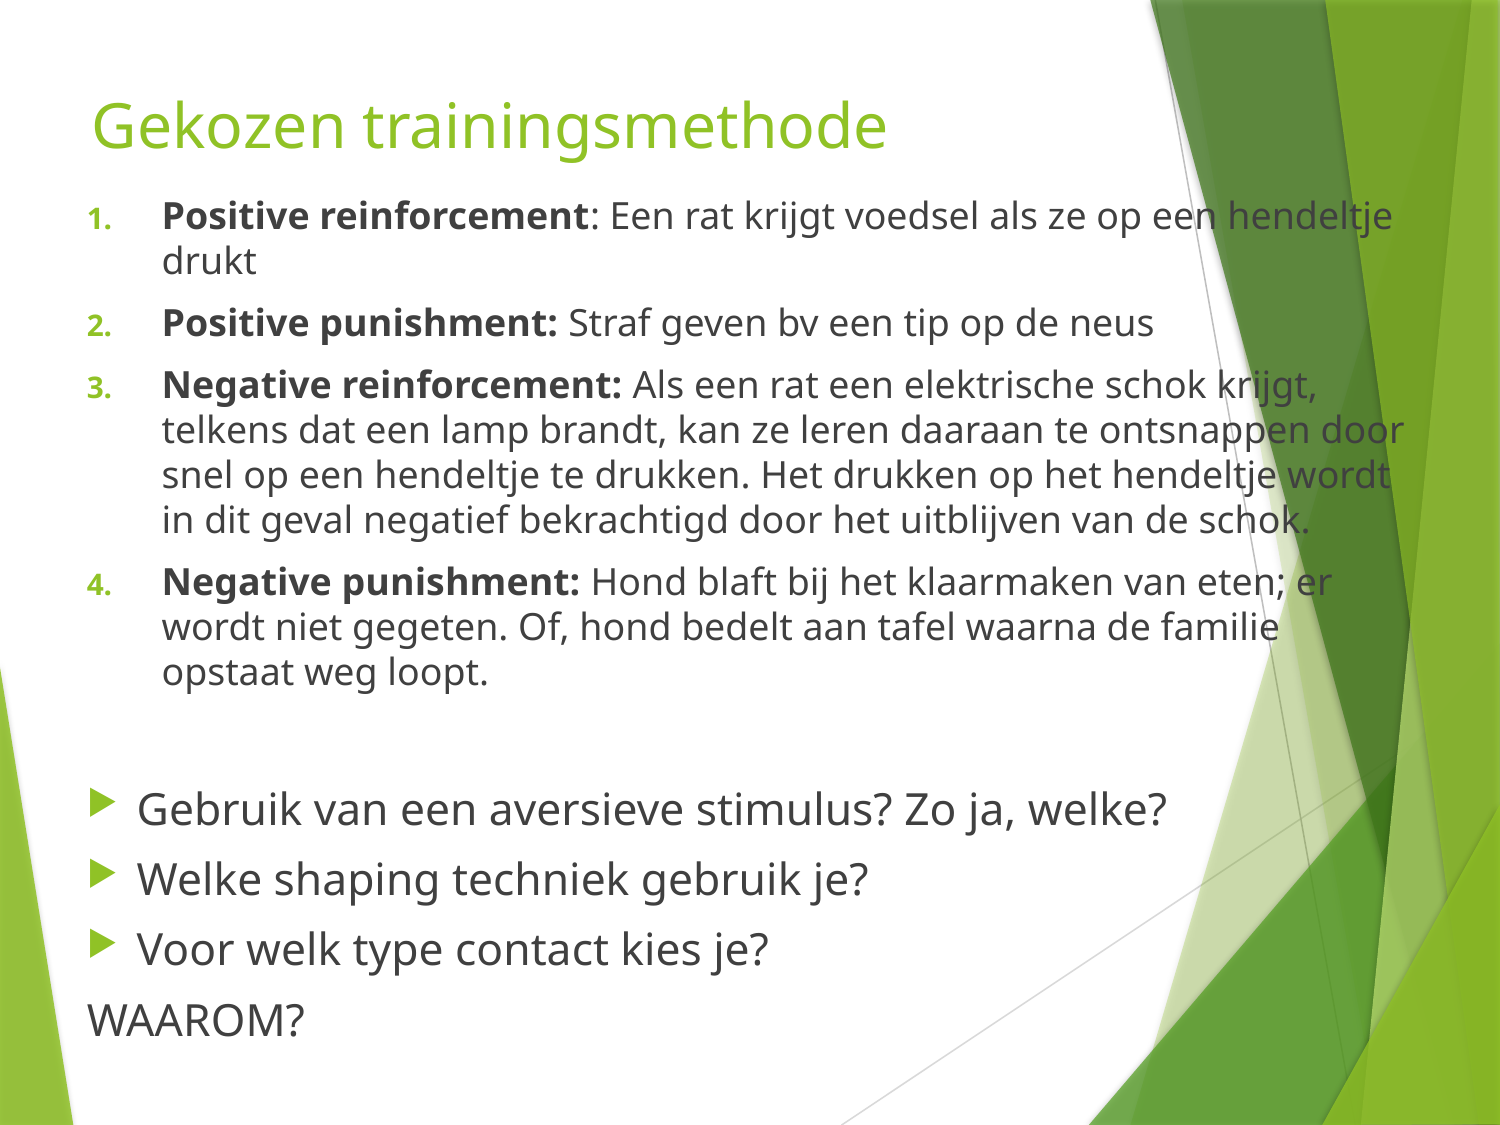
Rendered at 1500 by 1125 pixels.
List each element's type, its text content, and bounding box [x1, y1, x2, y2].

title Gekozen trainingsmethode [76, 78, 1427, 208]
list Positive reinforcement: Een rat krijgt voedsel als ze op een hendeltje drukt Positive punishment: Straf geven bv een tip op de neus Negative reinforcement: Als een rat een elektrische schok krijgt, telkens dat een lamp brandt, kan ze leren daaraan te ontsnappen door snel op een hendeltje te drukken. Het drukken op het hendeltje wordt in dit geval negatief bekrachtigd door het uitblijven van de schok. Negative punishment: Hond blaft bij het klaarmaken van eten; er wordt niet gegeten. Of, hond bedelt aan tafel waarna de familie opstaat weg loopt. Gebruik van een aversieve stimulus? Zo ja, welke? Welke shaping techniek gebruik je? Voor welk type contact kies je? WAAROM? [71, 184, 1422, 1083]
